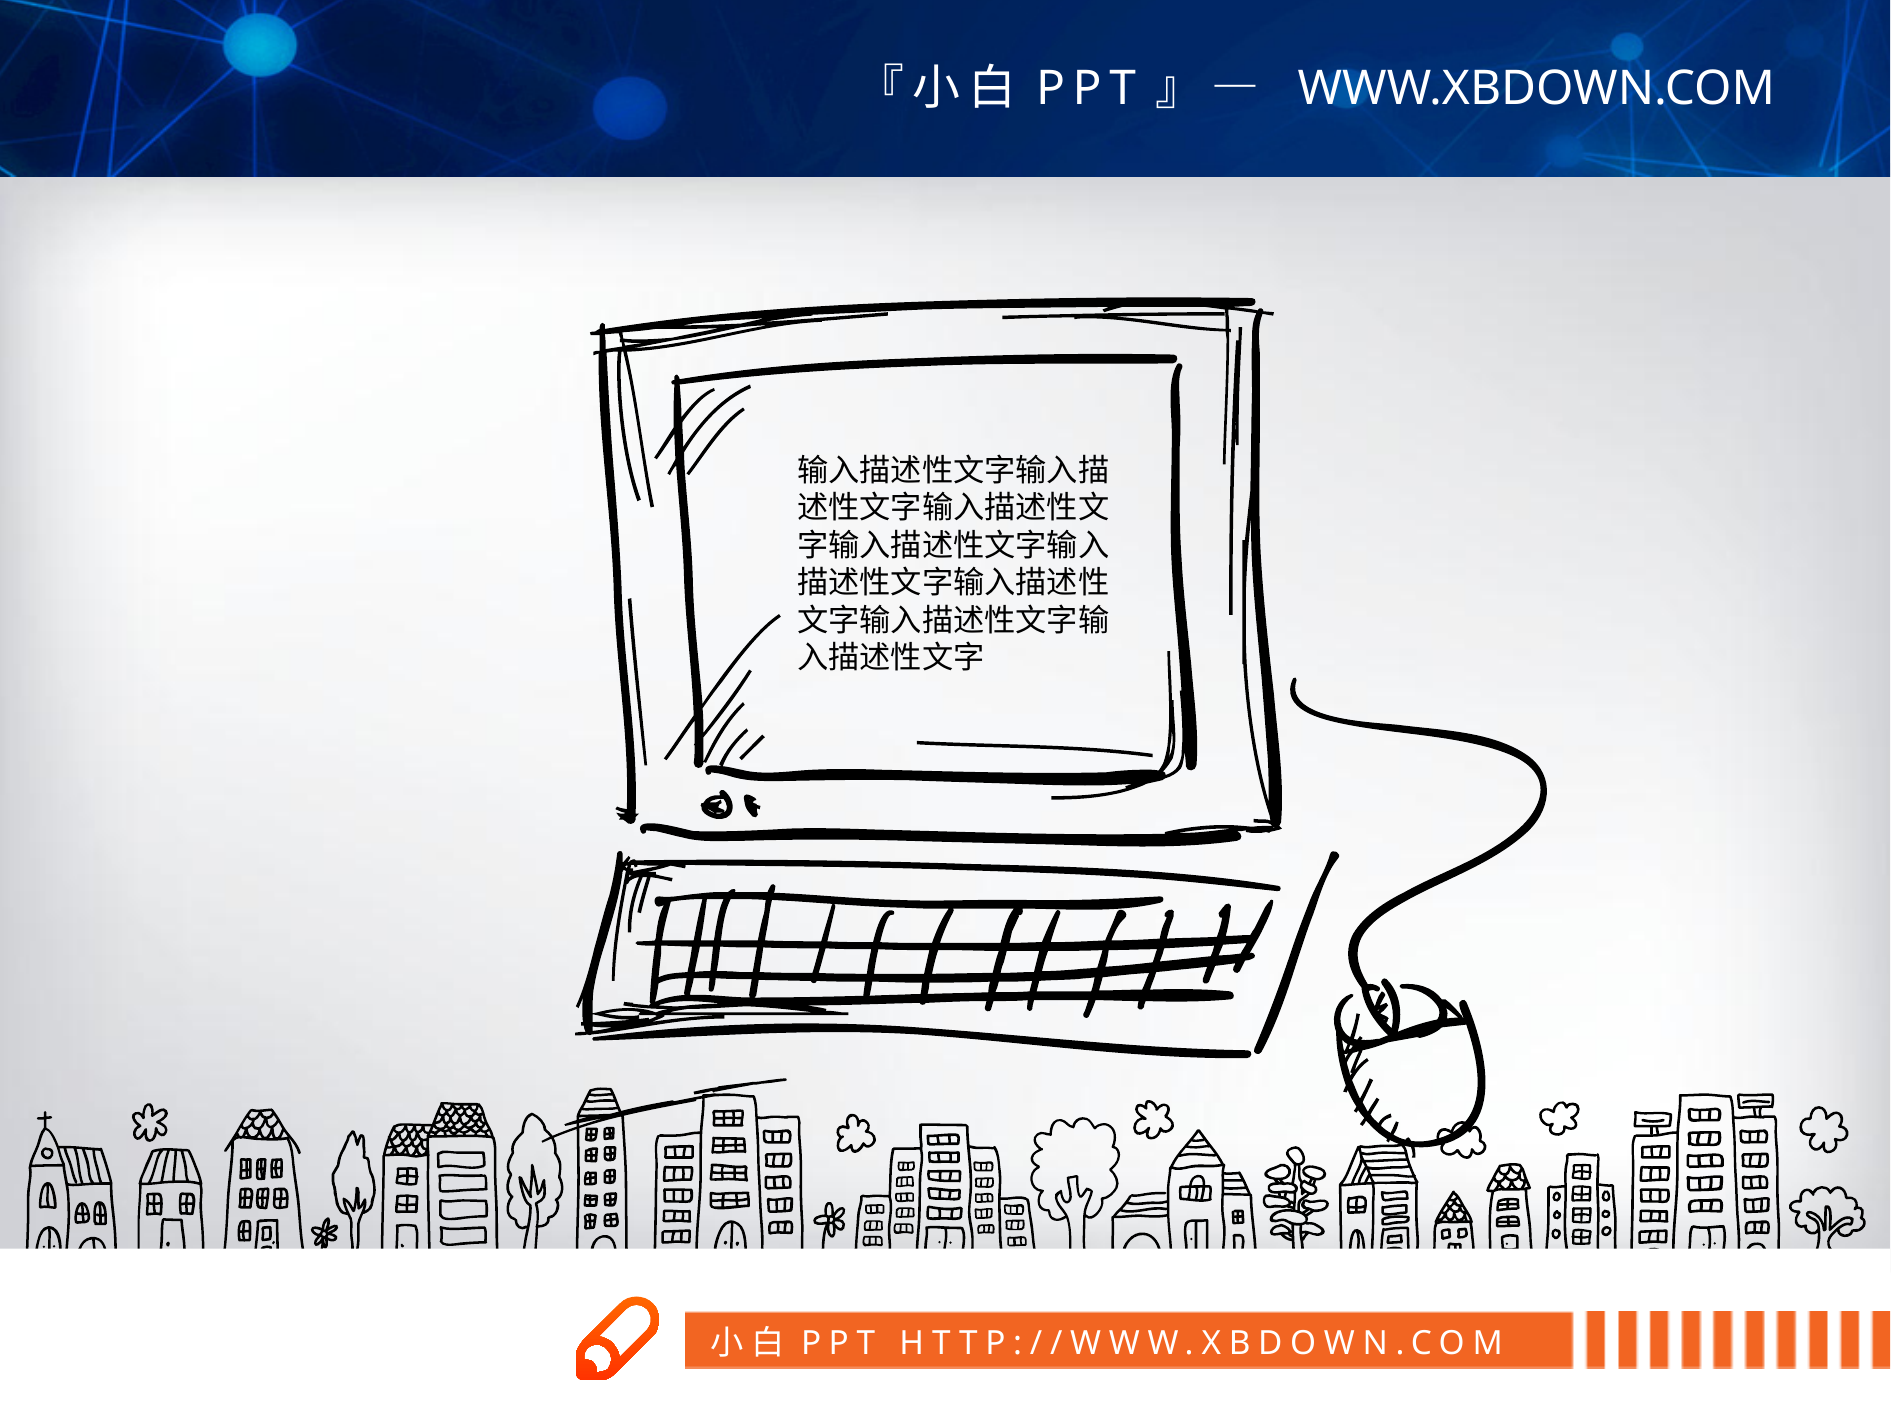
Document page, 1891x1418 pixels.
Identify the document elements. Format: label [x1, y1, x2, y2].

picture [1735, 1118, 1777, 1248]
picture [1187, 1222, 1194, 1248]
picture [1344, 1152, 1360, 1183]
picture [1440, 1131, 1449, 1137]
picture [1740, 1096, 1771, 1106]
picture [1274, 1212, 1305, 1222]
picture [1198, 1222, 1205, 1248]
picture [274, 1124, 281, 1137]
picture [398, 1227, 415, 1248]
text_box [1349, 719, 1547, 1158]
picture [1819, 1209, 1850, 1248]
picture [69, 1185, 114, 1248]
picture [537, 1143, 577, 1248]
picture [1295, 1168, 1302, 1209]
picture [393, 1138, 401, 1144]
picture [1374, 1184, 1416, 1248]
picture [1058, 1178, 1090, 1248]
picture [1085, 1143, 1185, 1248]
picture [1363, 1154, 1405, 1159]
picture [1130, 1195, 1166, 1202]
picture [733, 1224, 744, 1248]
picture [1344, 725, 1540, 1040]
picture [420, 1132, 427, 1138]
picture [1305, 1202, 1325, 1209]
picture [255, 1117, 263, 1127]
picture [817, 1218, 827, 1222]
picture [82, 1240, 92, 1248]
picture [1599, 1186, 1614, 1248]
picture [1127, 1236, 1157, 1248]
picture [335, 1135, 373, 1211]
picture [77, 1149, 90, 1183]
picture [429, 1138, 495, 1248]
picture [1114, 1217, 1169, 1248]
picture [1711, 1228, 1723, 1248]
picture [1266, 1197, 1288, 1205]
picture [397, 1146, 404, 1152]
picture [1373, 1177, 1414, 1181]
picture [51, 1230, 58, 1248]
picture [29, 1167, 67, 1248]
picture [1633, 1134, 1676, 1248]
picture [1456, 1212, 1463, 1218]
picture [1362, 1147, 1404, 1152]
picture [140, 1183, 201, 1248]
picture [1295, 1226, 1301, 1248]
picture [1348, 1052, 1358, 1070]
picture [60, 1149, 74, 1183]
picture [509, 1116, 560, 1226]
picture [1502, 1180, 1509, 1188]
picture [1691, 1229, 1708, 1248]
picture [524, 1180, 543, 1248]
picture [163, 1221, 183, 1248]
picture [1548, 1188, 1565, 1248]
picture [1496, 1173, 1503, 1180]
picture [184, 1152, 198, 1181]
picture [1367, 1161, 1407, 1167]
picture [1491, 1191, 1529, 1248]
picture [142, 1152, 158, 1182]
picture [698, 1143, 761, 1248]
picture [1353, 1025, 1477, 1141]
picture [67, 1149, 80, 1183]
picture [248, 1127, 258, 1136]
picture [1302, 1225, 1321, 1233]
picture [827, 1205, 831, 1215]
picture [1355, 1164, 1364, 1182]
picture [1271, 1185, 1294, 1191]
picture [1508, 1172, 1517, 1178]
picture [579, 1143, 625, 1248]
picture [39, 1230, 48, 1248]
picture [96, 1151, 109, 1182]
picture [347, 1205, 362, 1248]
picture [1504, 1237, 1516, 1248]
picture [1792, 1189, 1863, 1234]
picture [1118, 1210, 1166, 1215]
picture [1224, 1196, 1253, 1248]
picture [86, 1150, 99, 1182]
picture [760, 1143, 801, 1248]
text_box [541, 296, 1344, 1143]
picture [33, 1131, 61, 1164]
picture [95, 1240, 103, 1248]
picture [1124, 1204, 1166, 1210]
picture [1342, 1185, 1372, 1248]
picture [852, 1143, 861, 1149]
picture [1514, 1180, 1523, 1188]
picture [919, 1143, 971, 1248]
picture [802, 1143, 919, 1248]
picture [262, 1124, 270, 1136]
picture [384, 1156, 428, 1248]
picture [1383, 1230, 1407, 1248]
picture [409, 1146, 414, 1154]
picture [1273, 1227, 1287, 1233]
picture [268, 1116, 276, 1125]
picture [1443, 1129, 1483, 1156]
picture [1448, 1010, 1456, 1018]
picture [1809, 1214, 1819, 1221]
picture [164, 1151, 174, 1181]
picture [401, 1131, 407, 1138]
picture [858, 1197, 889, 1248]
picture [175, 1152, 185, 1180]
picture [1512, 1166, 1520, 1171]
picture [152, 1151, 166, 1182]
picture [946, 1230, 962, 1248]
picture [1211, 1092, 1396, 1248]
picture [1455, 1124, 1462, 1130]
picture [1170, 1167, 1223, 1248]
picture [1305, 1168, 1323, 1177]
picture [970, 1143, 1069, 1248]
picture [1490, 1182, 1497, 1189]
picture [1268, 1167, 1288, 1177]
picture [1183, 1148, 1213, 1153]
picture [1033, 1143, 1117, 1218]
picture [657, 1143, 699, 1248]
picture [0, 0, 1891, 1248]
picture [244, 1119, 251, 1127]
picture [1236, 1237, 1241, 1248]
picture [1303, 1184, 1314, 1192]
picture [258, 1222, 276, 1248]
picture [1567, 1156, 1597, 1248]
picture [1637, 1114, 1669, 1124]
picture [1675, 1096, 1737, 1248]
picture [717, 1224, 730, 1248]
picture [1001, 1199, 1032, 1248]
picture [1225, 1175, 1240, 1179]
picture [1361, 1171, 1368, 1182]
picture [971, 1149, 999, 1248]
picture [836, 1210, 842, 1217]
picture [227, 1139, 301, 1248]
picture [891, 1150, 920, 1248]
picture [1436, 1223, 1472, 1248]
picture [927, 1229, 944, 1248]
picture [626, 1143, 655, 1248]
picture [1225, 1182, 1244, 1187]
picture [1370, 1168, 1411, 1175]
picture [1289, 1150, 1302, 1163]
picture [1174, 1156, 1219, 1167]
picture [685, 1311, 1891, 1369]
picture [1352, 1233, 1357, 1248]
picture [595, 1238, 613, 1248]
picture [840, 1143, 851, 1149]
